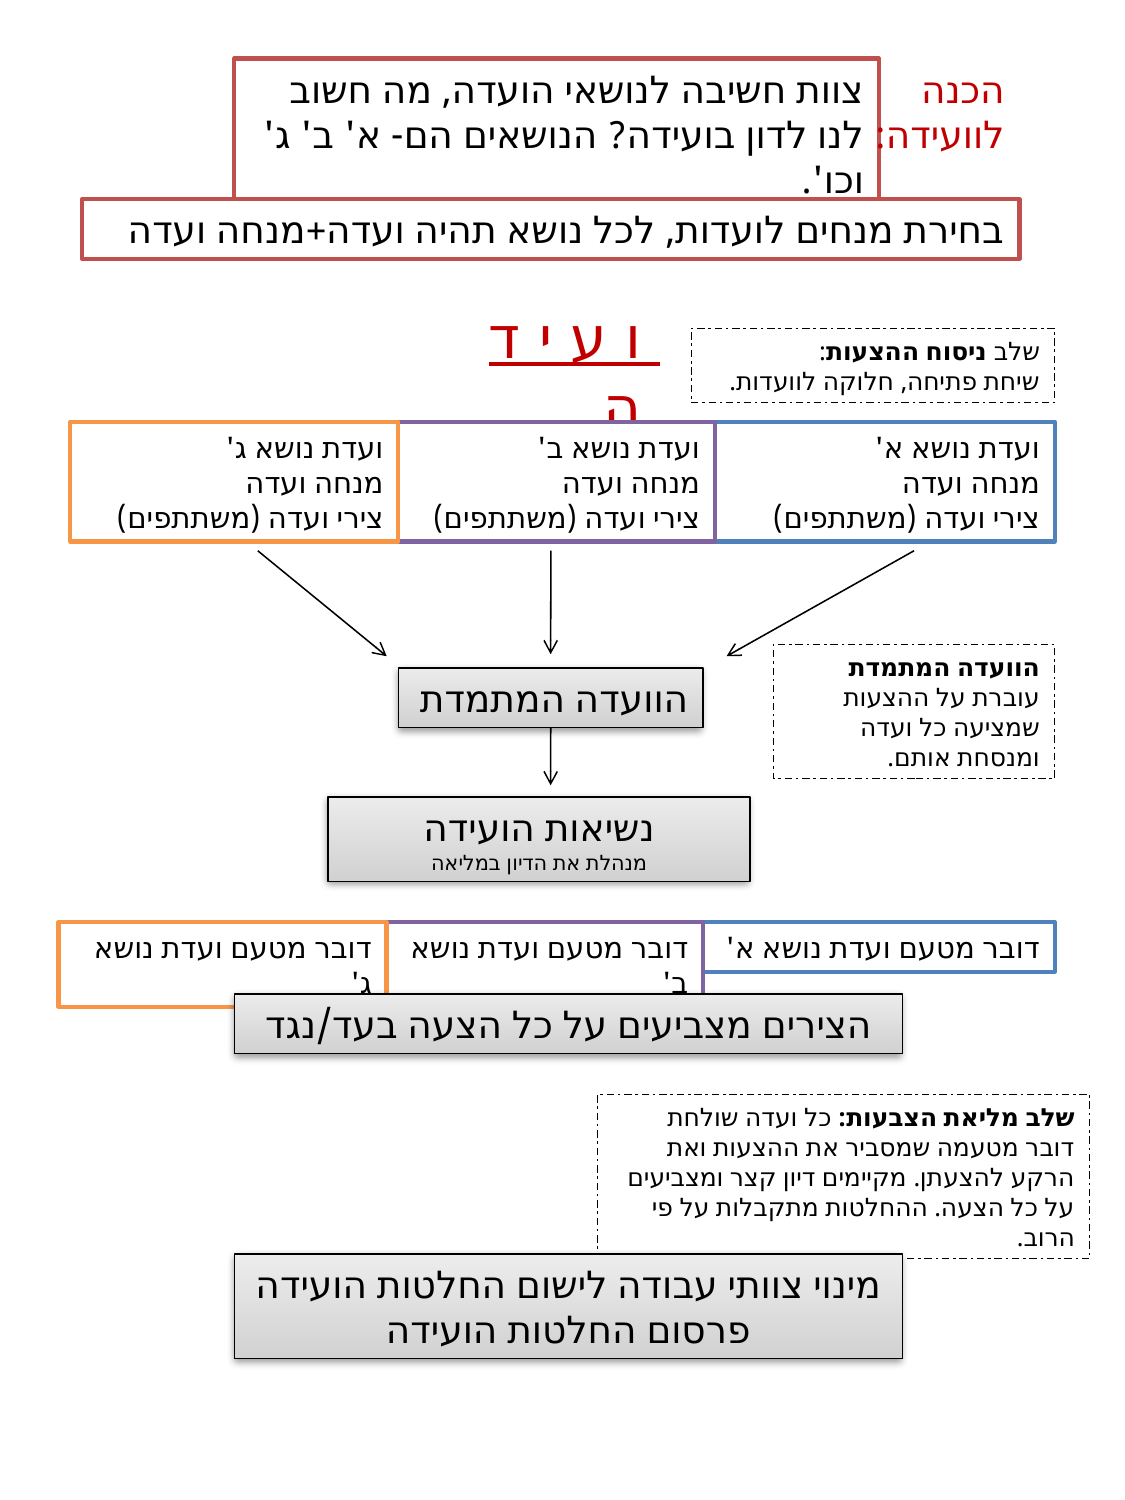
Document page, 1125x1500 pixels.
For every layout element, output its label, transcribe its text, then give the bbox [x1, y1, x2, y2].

text_box הוועדה המתמדת עוברת על ההצעות שמציעה כל ועדה ומנסחת אותם. [773, 644, 1055, 779]
text_box ו ע י ד ה [445, 292, 657, 420]
text_box דובר מטעם ועדת נושא א' [705, 920, 1057, 974]
text_box שלב מליאת הצבעות: כל ועדה שולחת דובר מטעמה שמסביר את ההצעות ואת הרקע להצעתן. מקיימים דיון קצר ומצביעים על כל הצעה. ההחלטות מתקבלות על פי הרוב. [597, 1094, 1090, 1259]
text_box שלב ניסוח ההצעות: שיחת פתיחה, חלוקה לוועדות. [691, 328, 1055, 403]
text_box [257, 550, 387, 657]
text_box ועדת נושא א' מנחה ועדה צירי ועדה (משתתפים) [717, 420, 1057, 544]
text_box הצירים מצביעים על כל הצעה בעד/נגד [234, 993, 903, 1054]
text_box הכנה לוועידה: [726, 58, 1020, 209]
text_box דובר מטעם ועדת נושא ב' [389, 920, 705, 991]
text_box בחירת מנחים לועדות, לכל נושא תהיה ועדה+מנחה ועדה [80, 197, 1022, 261]
text_box ועדת נושא ג' מנחה ועדה צירי ועדה (משתתפים) [68, 420, 400, 544]
text_box נשיאות הועידה מנהלת את הדיון במליאה [327, 796, 751, 882]
text_box ועדת נושא ב' מנחה ועדה צירי ועדה (משתתפים) [400, 420, 717, 544]
text_box מינוי צוותי עבודה לישום החלטות הועידה פרסום החלטות הועידה [234, 1253, 903, 1359]
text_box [726, 550, 915, 657]
text_box צוות חשיבה לנושאי הועדה, מה חשוב לנו לדון בועידה? הנושאים הם- א' ב' ג' וכו'. ועדה בנושא א', ועדה בנושא ב' , ועדה בנושא ג' [232, 56, 881, 197]
text_box דובר מטעם ועדת נושא ג' [56, 920, 389, 1009]
text_box הוועדה המתמדת [398, 667, 704, 728]
